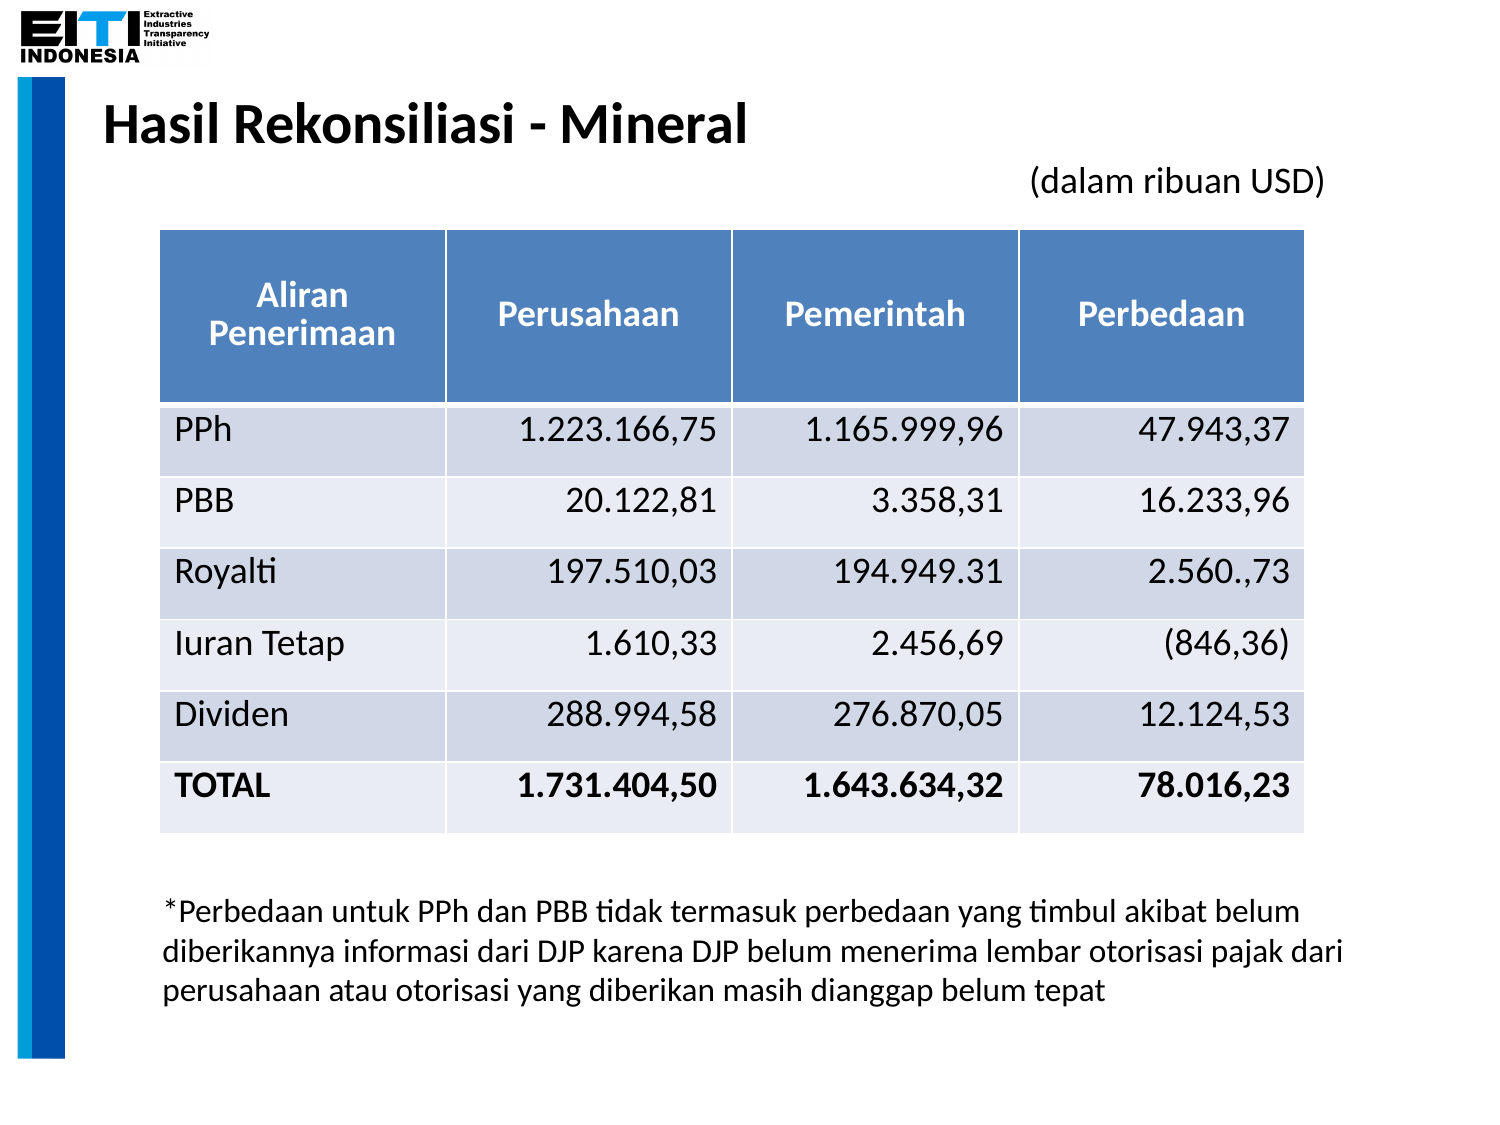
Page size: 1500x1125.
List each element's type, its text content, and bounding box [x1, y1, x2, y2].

table_cell PPh [160, 408, 445, 476]
table_cell 1.731.404,50 [447, 763, 731, 833]
table_cell 276.870,05 [733, 692, 1018, 761]
table_cell 2.456,69 [733, 620, 1018, 690]
table_cell 2.560.,73 [1020, 549, 1304, 619]
table_header Pemerintah [733, 230, 1018, 402]
table_cell 1.610,33 [447, 620, 731, 690]
table_cell TOTAL [160, 763, 445, 833]
table_cell PBB [160, 478, 445, 547]
table_cell Royalti [160, 549, 445, 619]
table_cell 288.994,58 [447, 692, 731, 761]
table_cell Dividen [160, 692, 445, 761]
table_cell 1.643.634,32 [733, 763, 1018, 833]
table_cell 197.510,03 [447, 549, 731, 619]
table_cell 47.943,37 [1020, 408, 1304, 476]
table_cell 1.165.999,96 [733, 408, 1018, 476]
table_cell 194.949.31 [733, 549, 1018, 619]
text_box *Perbedaan untuk PPh dan PBB tidak termasuk perbedaan yang timbul akibat belum diberikannya informasi dari DJP karena DJP belum menerima lembar otorisasi pajak dari perusahaan atau otorisasi yang diberikan masih dianggap belum tepat [147, 881, 1400, 1016]
table_cell 12.124,53 [1020, 692, 1304, 761]
table_header Perbedaan [1020, 230, 1304, 402]
table_cell 78.016,23 [1020, 763, 1304, 833]
table_cell 1.223.166,75 [447, 408, 731, 476]
text_box (dalam ribuan USD) [1009, 148, 1341, 209]
table_header Aliran Penerimaan [160, 230, 445, 402]
picture [17, 7, 213, 67]
table_header Perusahaan [447, 230, 731, 402]
table_cell 16.233,96 [1020, 478, 1304, 547]
text_box Hasil Rekonsiliasi - Mineral [88, 78, 1388, 163]
table_cell Iuran Tetap [160, 620, 445, 690]
table_cell 3.358,31 [733, 478, 1018, 547]
table_cell (846,36) [1020, 620, 1304, 690]
table_cell 20.122,81 [447, 478, 731, 547]
